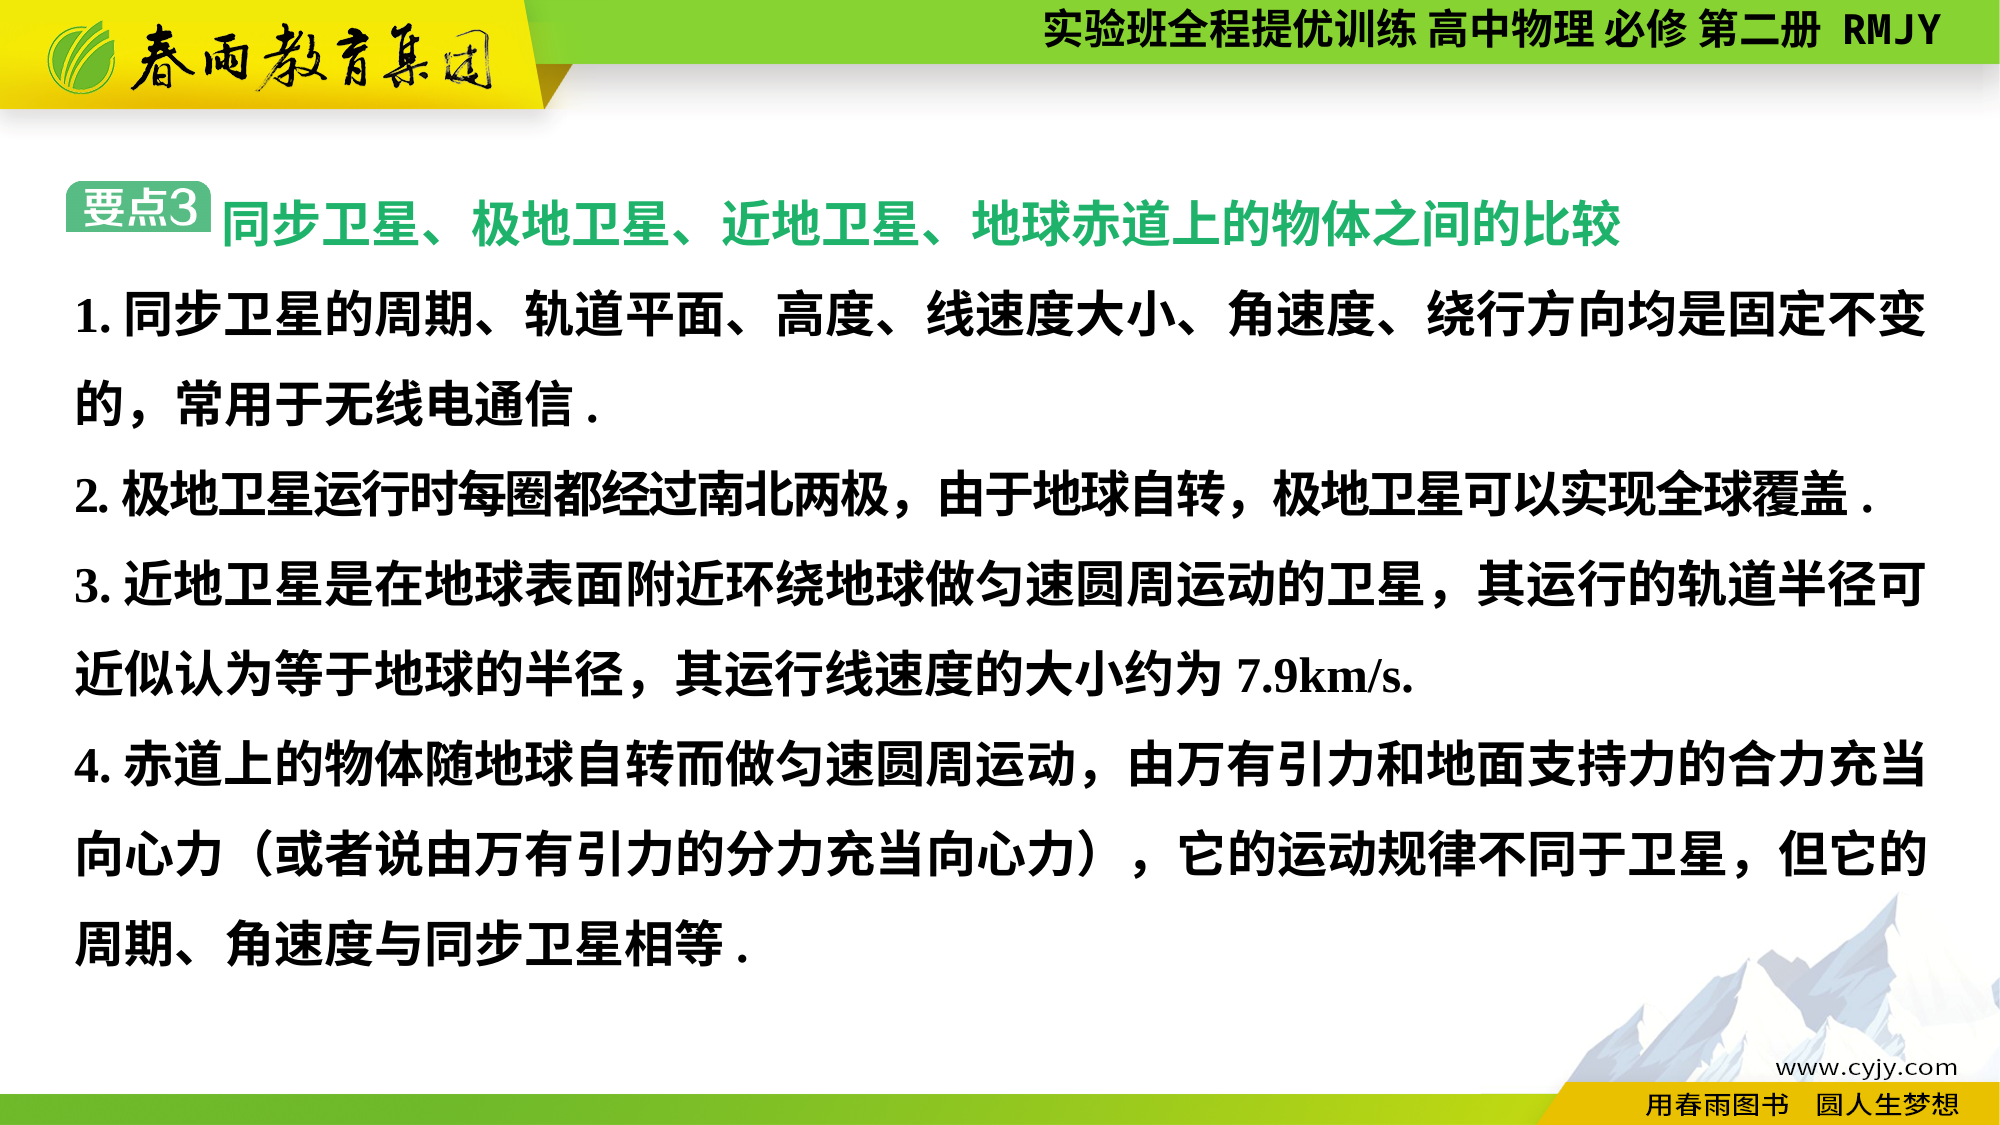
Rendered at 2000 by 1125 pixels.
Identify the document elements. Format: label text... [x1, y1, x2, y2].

list 同步卫星、极地卫星、近地卫星、地球赤道上的物体之间的比较 1.同步卫星的周期、轨道平面、高度、线速度大小、角速度、绕行方向均是固定不变的，常用于无线电通信. 2.极地卫星运行时每圈都经过南北两极，由于地球自转，极地卫星可以实现全球覆盖. 3.近地卫星是在地球表面附近环绕地球做匀速圆周运动的卫星，其运行的轨道半径可近似认为等于地球的半径，其运行线速度的大小约为7.9km/s. 4.赤道上的物体随地球自转而做匀速圆周运动，由万有引力和地面支持力的合力充当向心力（或者说由万有引力的分力充当向心力），它的运动规律不同于卫星，但它的周期、角速度与同步卫星相等. [59, 154, 1944, 988]
picture [0, 0, 2000, 1125]
